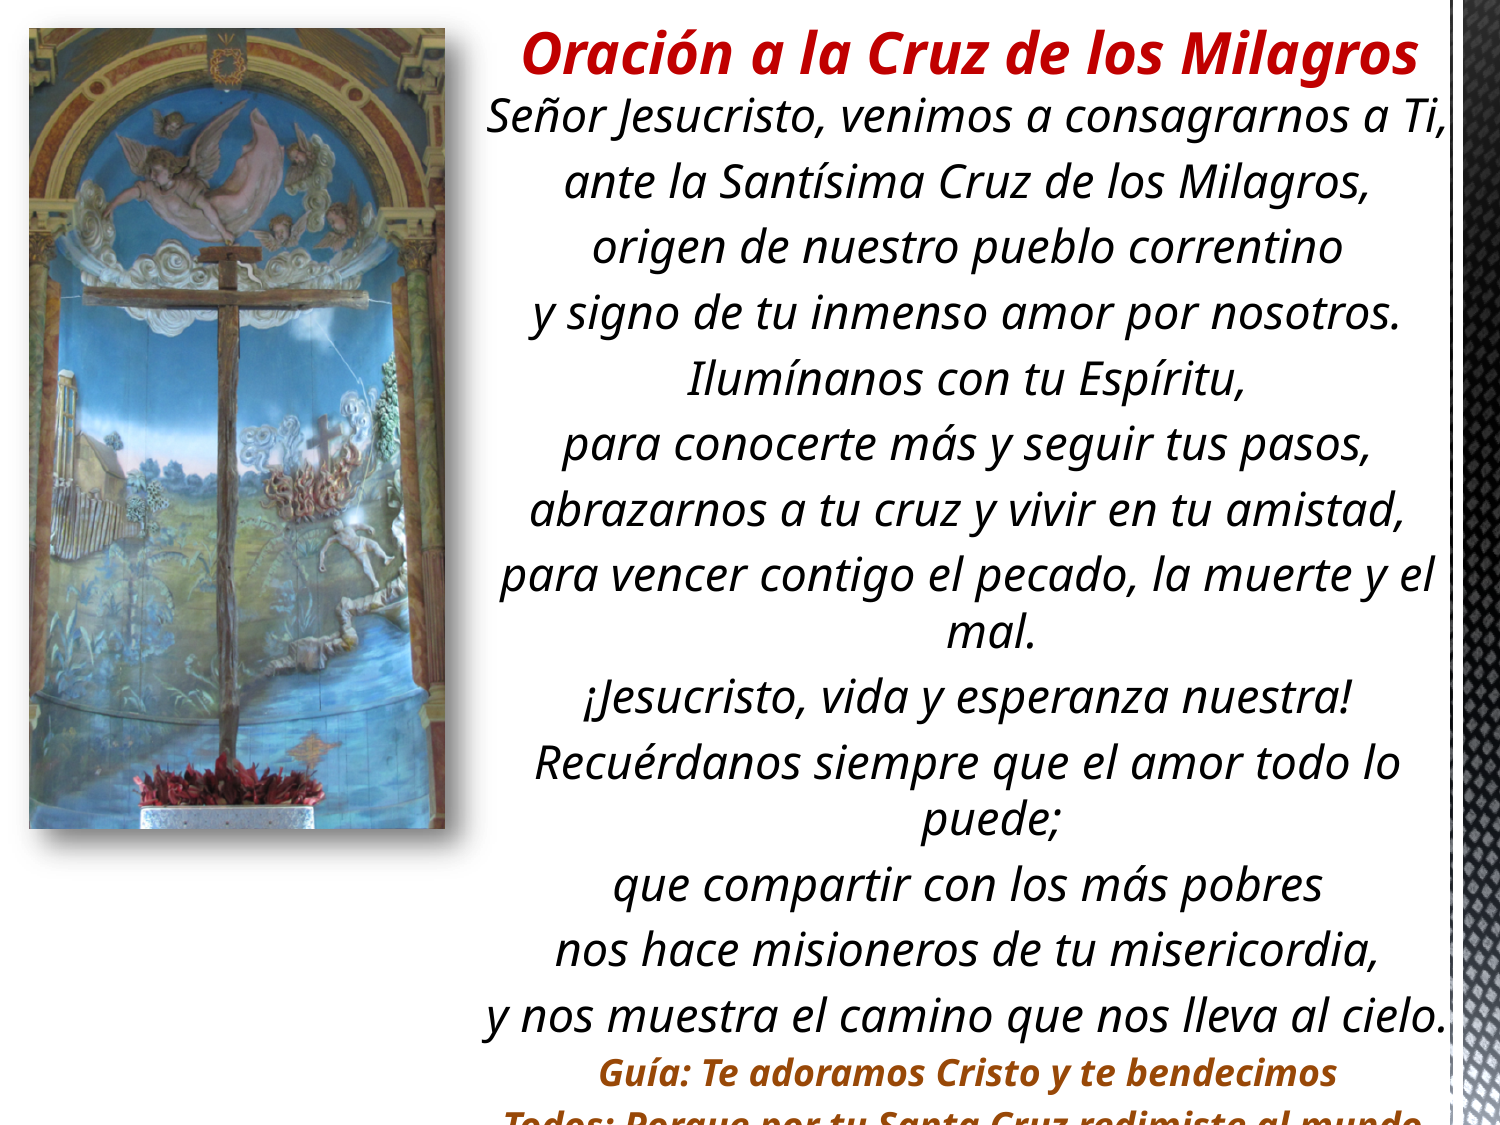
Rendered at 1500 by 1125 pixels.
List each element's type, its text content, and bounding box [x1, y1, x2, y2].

title Oración a la Cruz de los Milagros [506, 7, 1436, 78]
picture [1447, 0, 1500, 1125]
picture [0, 0, 502, 887]
list Señor Jesucristo, venimos a consagrarnos a Ti, ante la Santísima Cruz de los Milagros, origen de nuestro pueblo correntino y signo de tu inmenso amor por nosotros. Ilumínanos con tu Espíritu, para conocerte más y seguir tus pasos, abrazarnos a tu cruz y vivir en tu amistad, para vencer contigo el pecado, la muerte y el mal. ¡Jesucristo, vida y esperanza nuestra! Recuérdanos siempre que el amor todo lo puede; que compartir con los más pobres nos hace misioneros de tu misericordia, y nos muestra el camino que nos lleva al cielo. Guía: Te adoramos Cristo y te bendecimos Todos: Porque por tu Santa Cruz redimiste al mundo. Amén. [454, 78, 1483, 1102]
